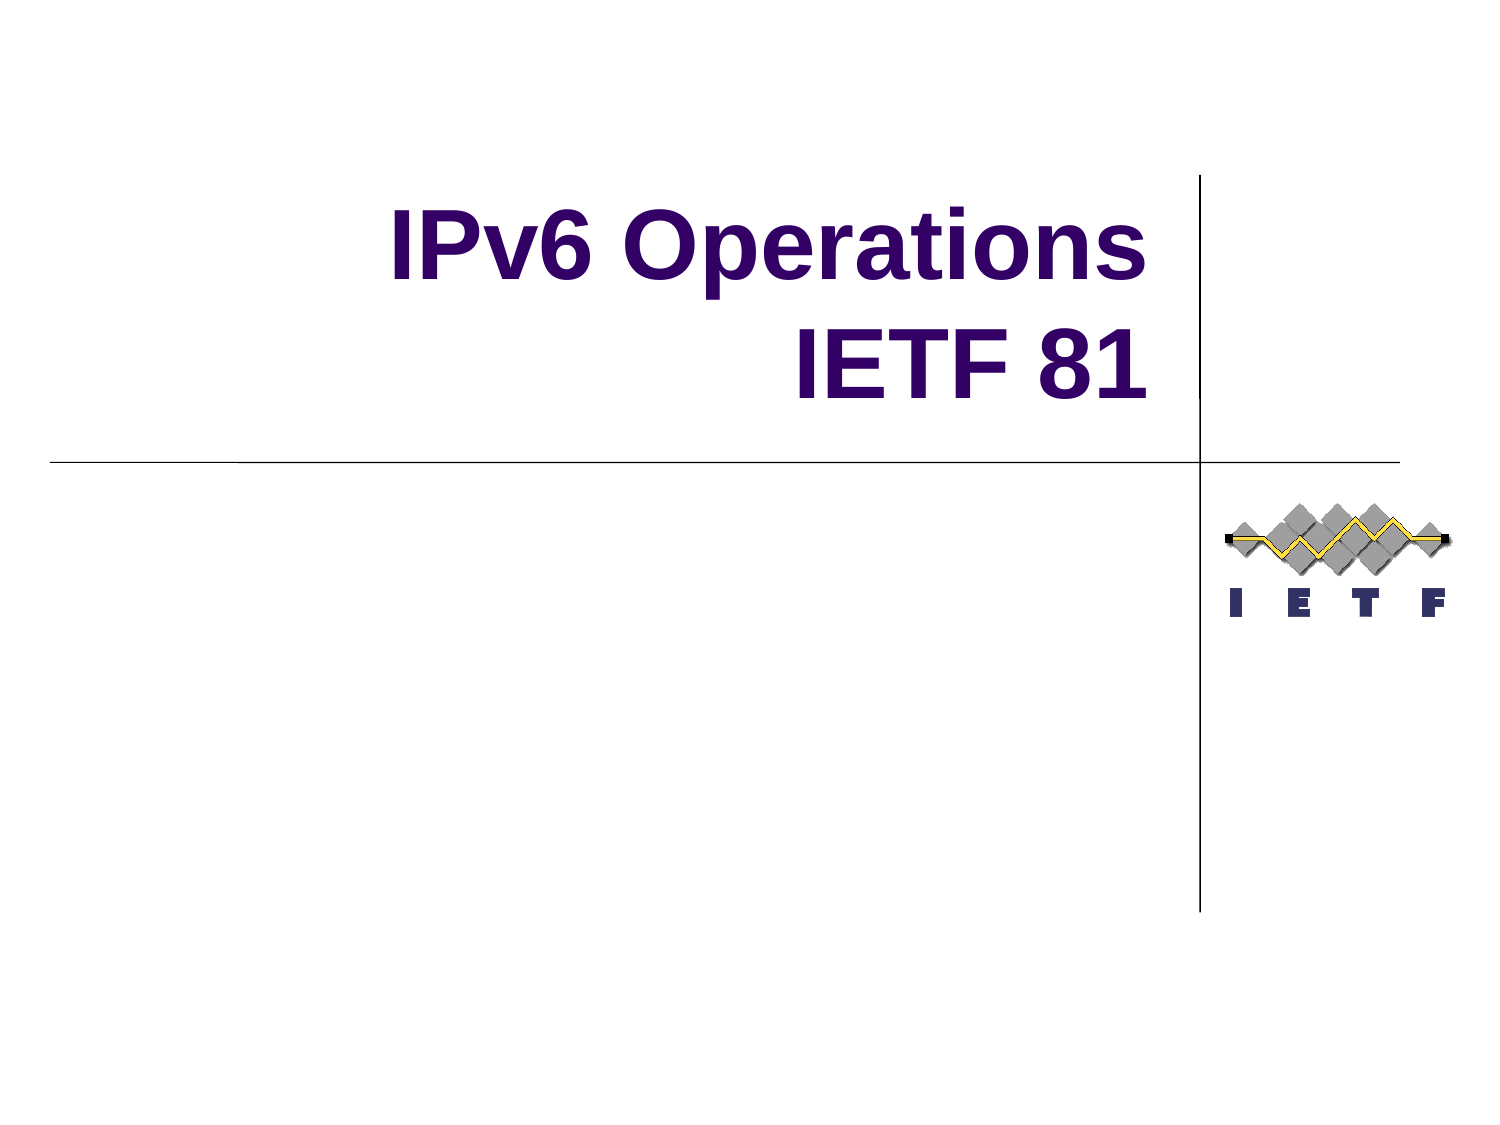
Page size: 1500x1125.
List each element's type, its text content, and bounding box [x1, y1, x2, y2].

picture [1212, 487, 1463, 631]
title IPv6 Operations IETF 81 [51, 76, 1165, 427]
